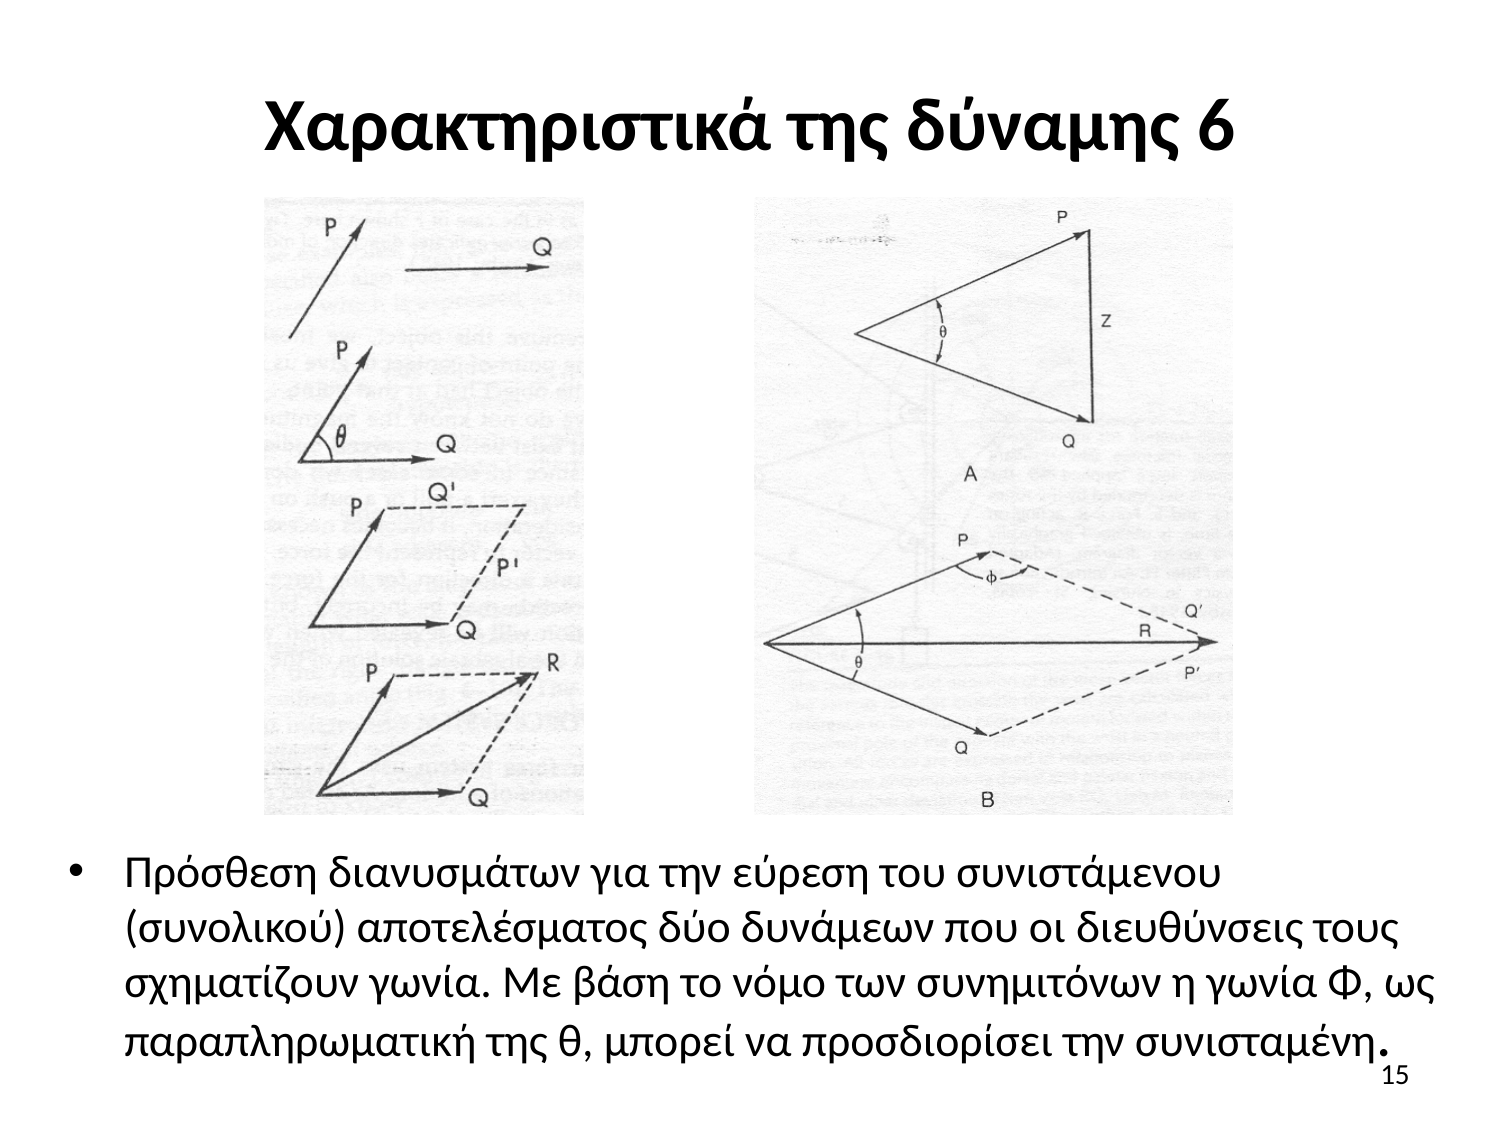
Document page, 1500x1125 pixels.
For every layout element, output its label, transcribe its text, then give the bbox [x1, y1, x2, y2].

slide_number 15 [1074, 1042, 1425, 1103]
title Χαρακτηριστικά της δύναμης 6 [75, 45, 1425, 197]
picture [754, 197, 1233, 816]
list Πρόσθεση διανυσμάτων για την εύρεση του συνιστάμενου (συνολικού) αποτελέσματος δύο δυνάμεων που οι διευθύνσεις τους σχηματίζουν γωνία. Με βάση το νόμο των συνημιτόνων η γωνία Φ, ως παραπληρωματική της θ, μπορεί να προσδιορίσει την συνισταμένη. [53, 834, 1459, 1083]
picture [264, 197, 585, 816]
